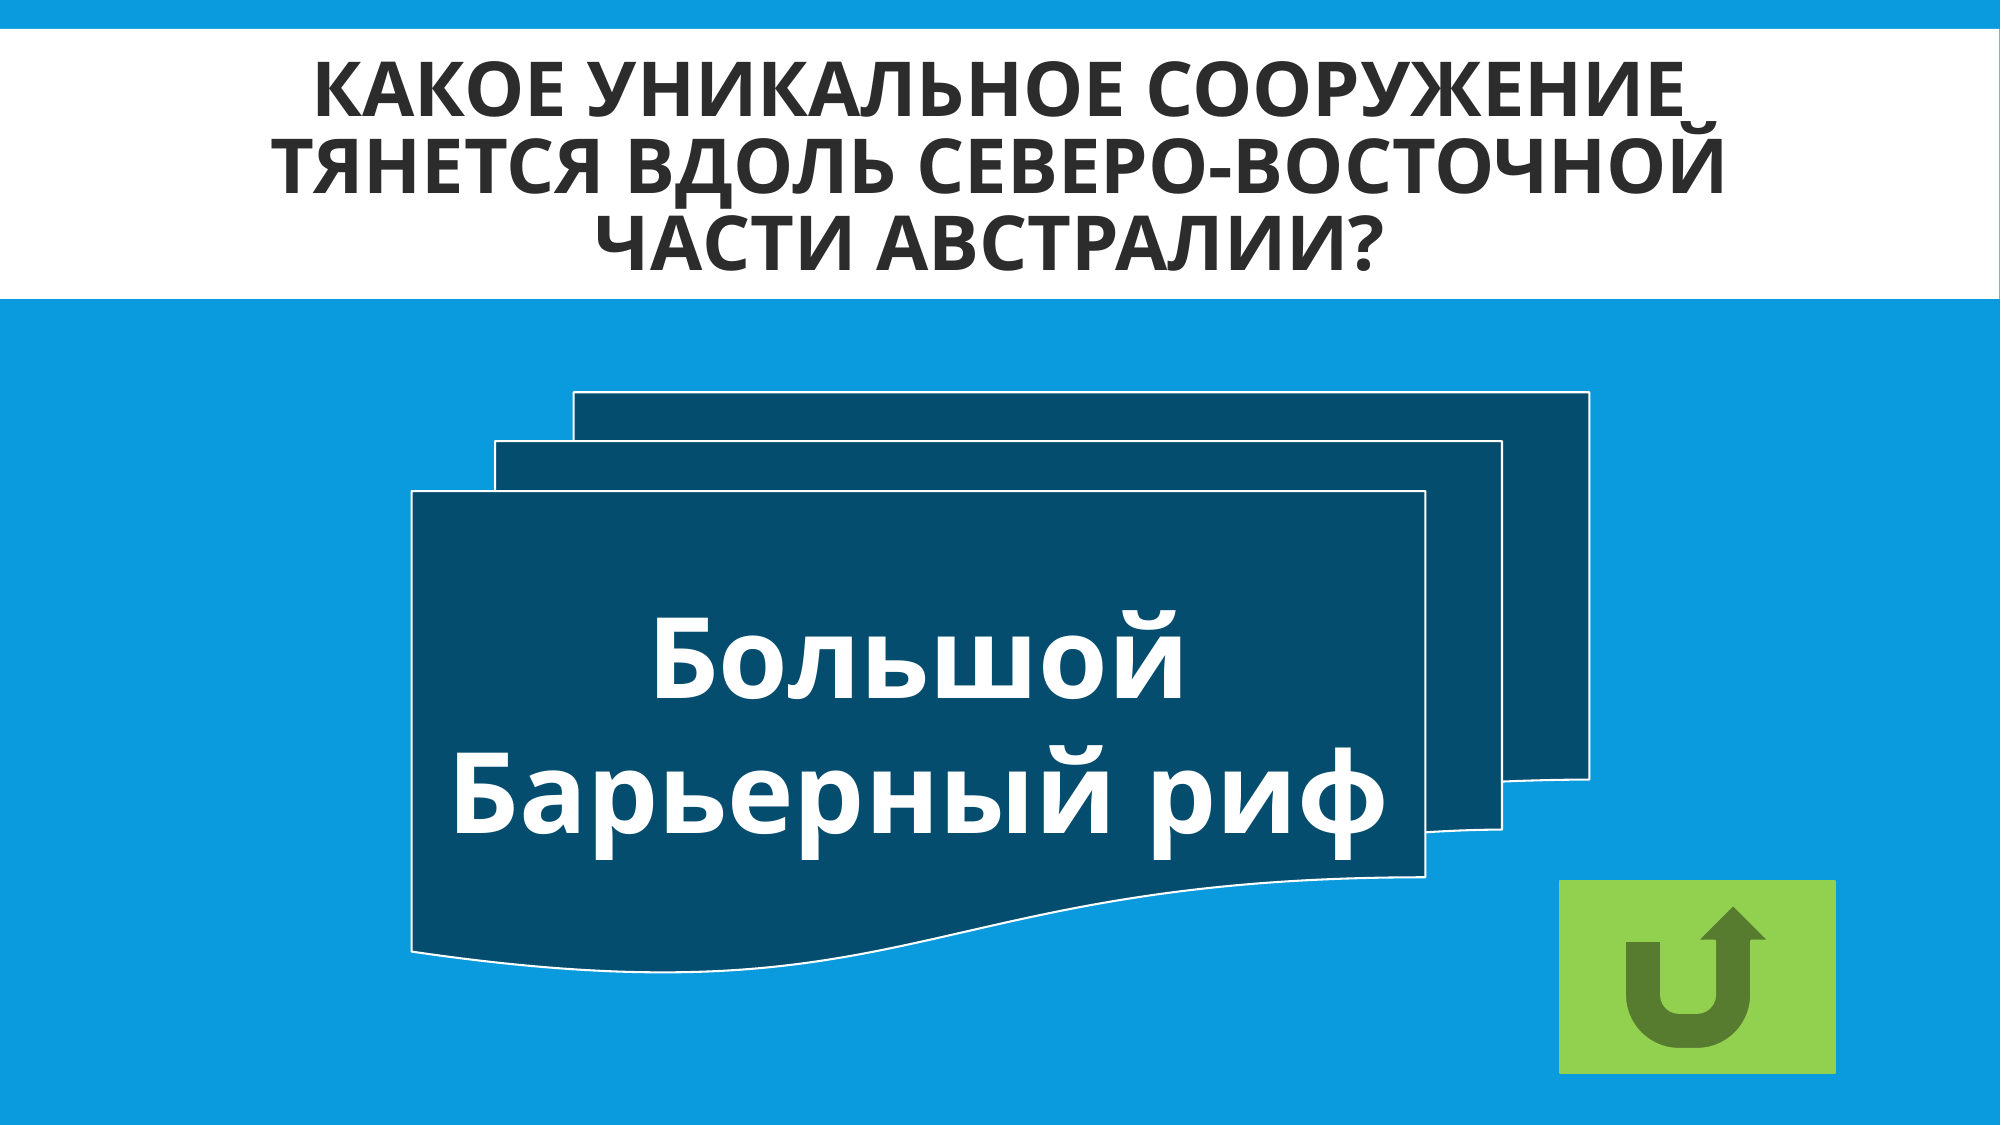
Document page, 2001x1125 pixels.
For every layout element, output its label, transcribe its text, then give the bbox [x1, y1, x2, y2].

title Какое уникальное сооружение тянется вдоль северо-восточной части Австралии? [197, 46, 1803, 295]
text_box [1559, 880, 1836, 1074]
text_box Большой Барьерный риф [410, 391, 1591, 974]
